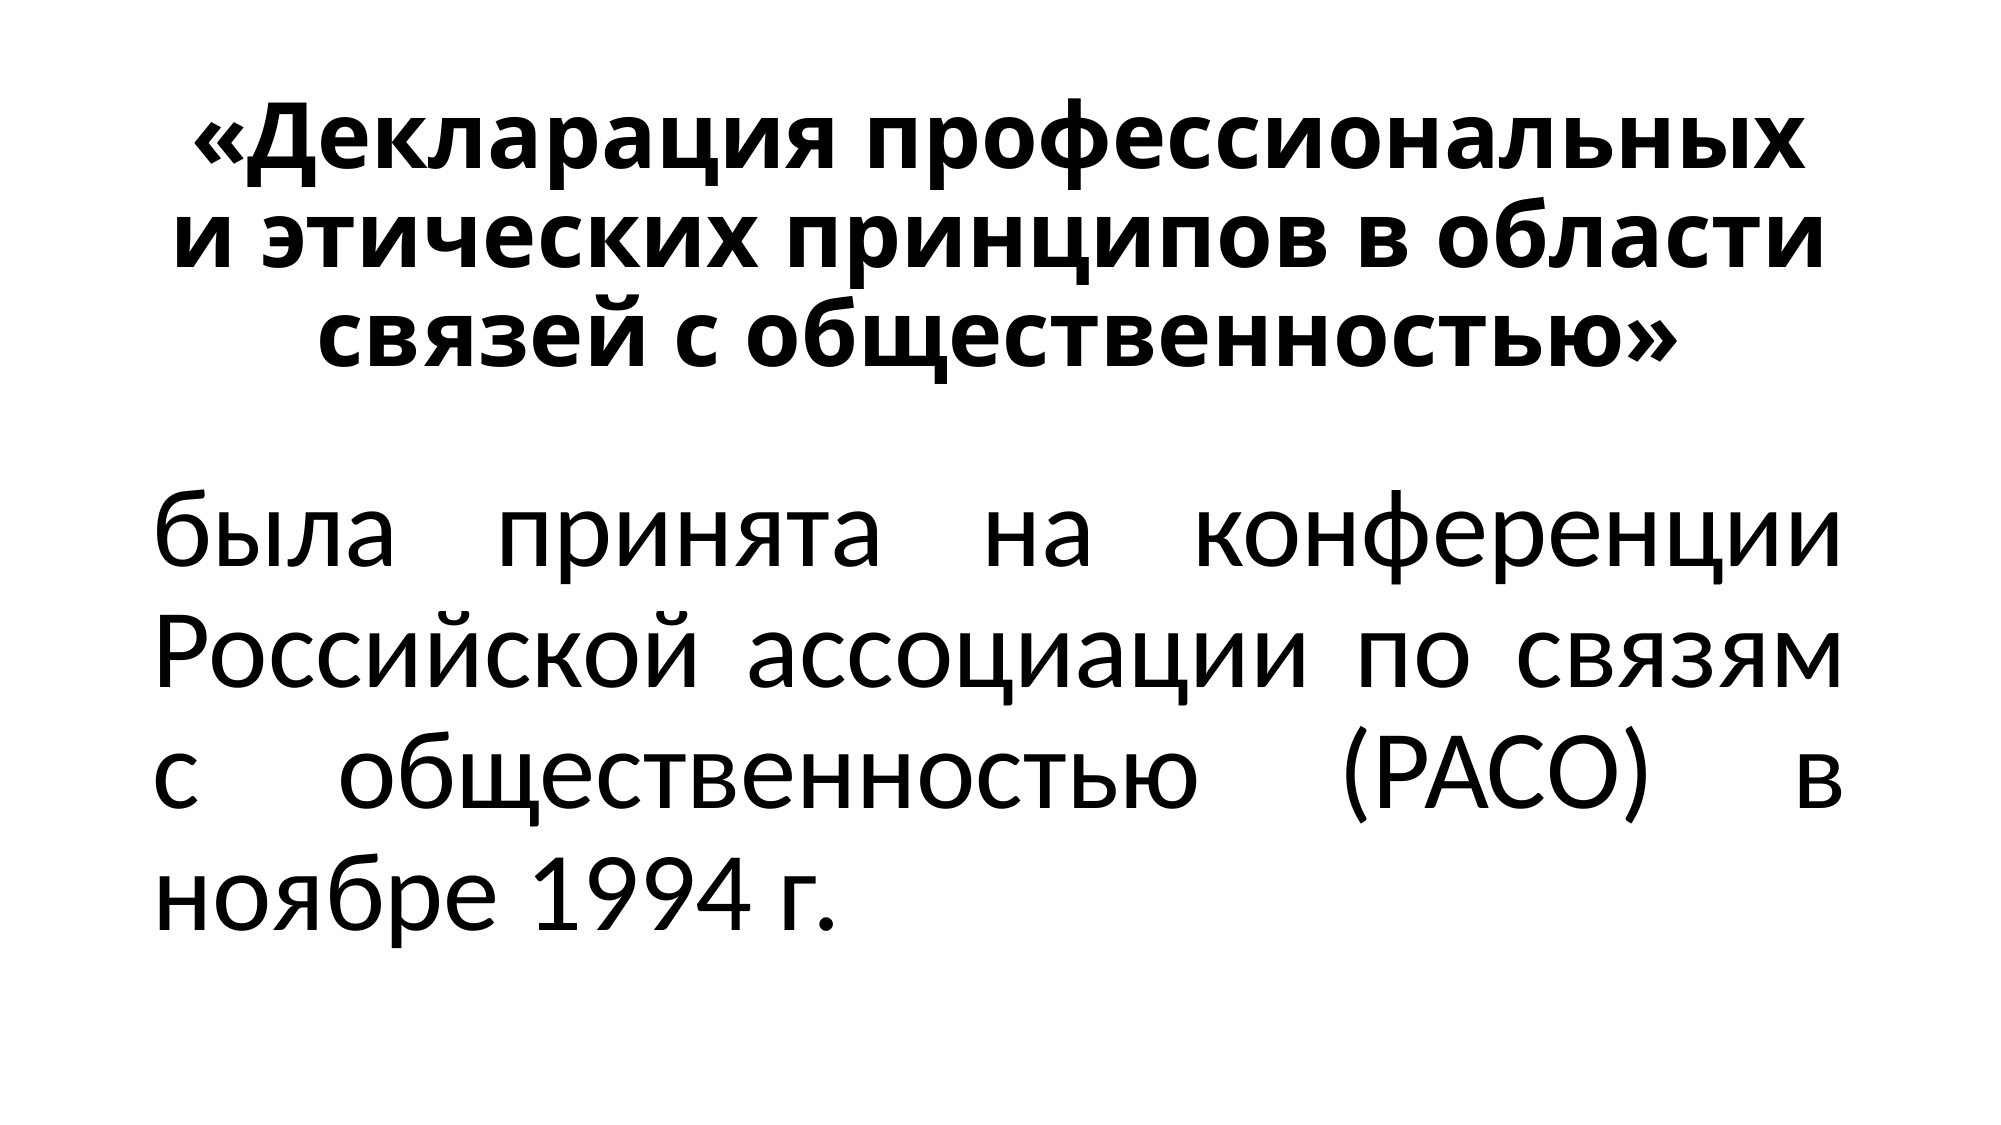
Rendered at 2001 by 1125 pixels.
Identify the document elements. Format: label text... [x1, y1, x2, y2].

list была принята на конференции Российской ассоциации по связям с общественностью (РАСО) в ноябре 1994 г. [137, 461, 1863, 1014]
title «Декларация профессиональных и этических принципов в области связей с общественностью» [137, 59, 1863, 461]
